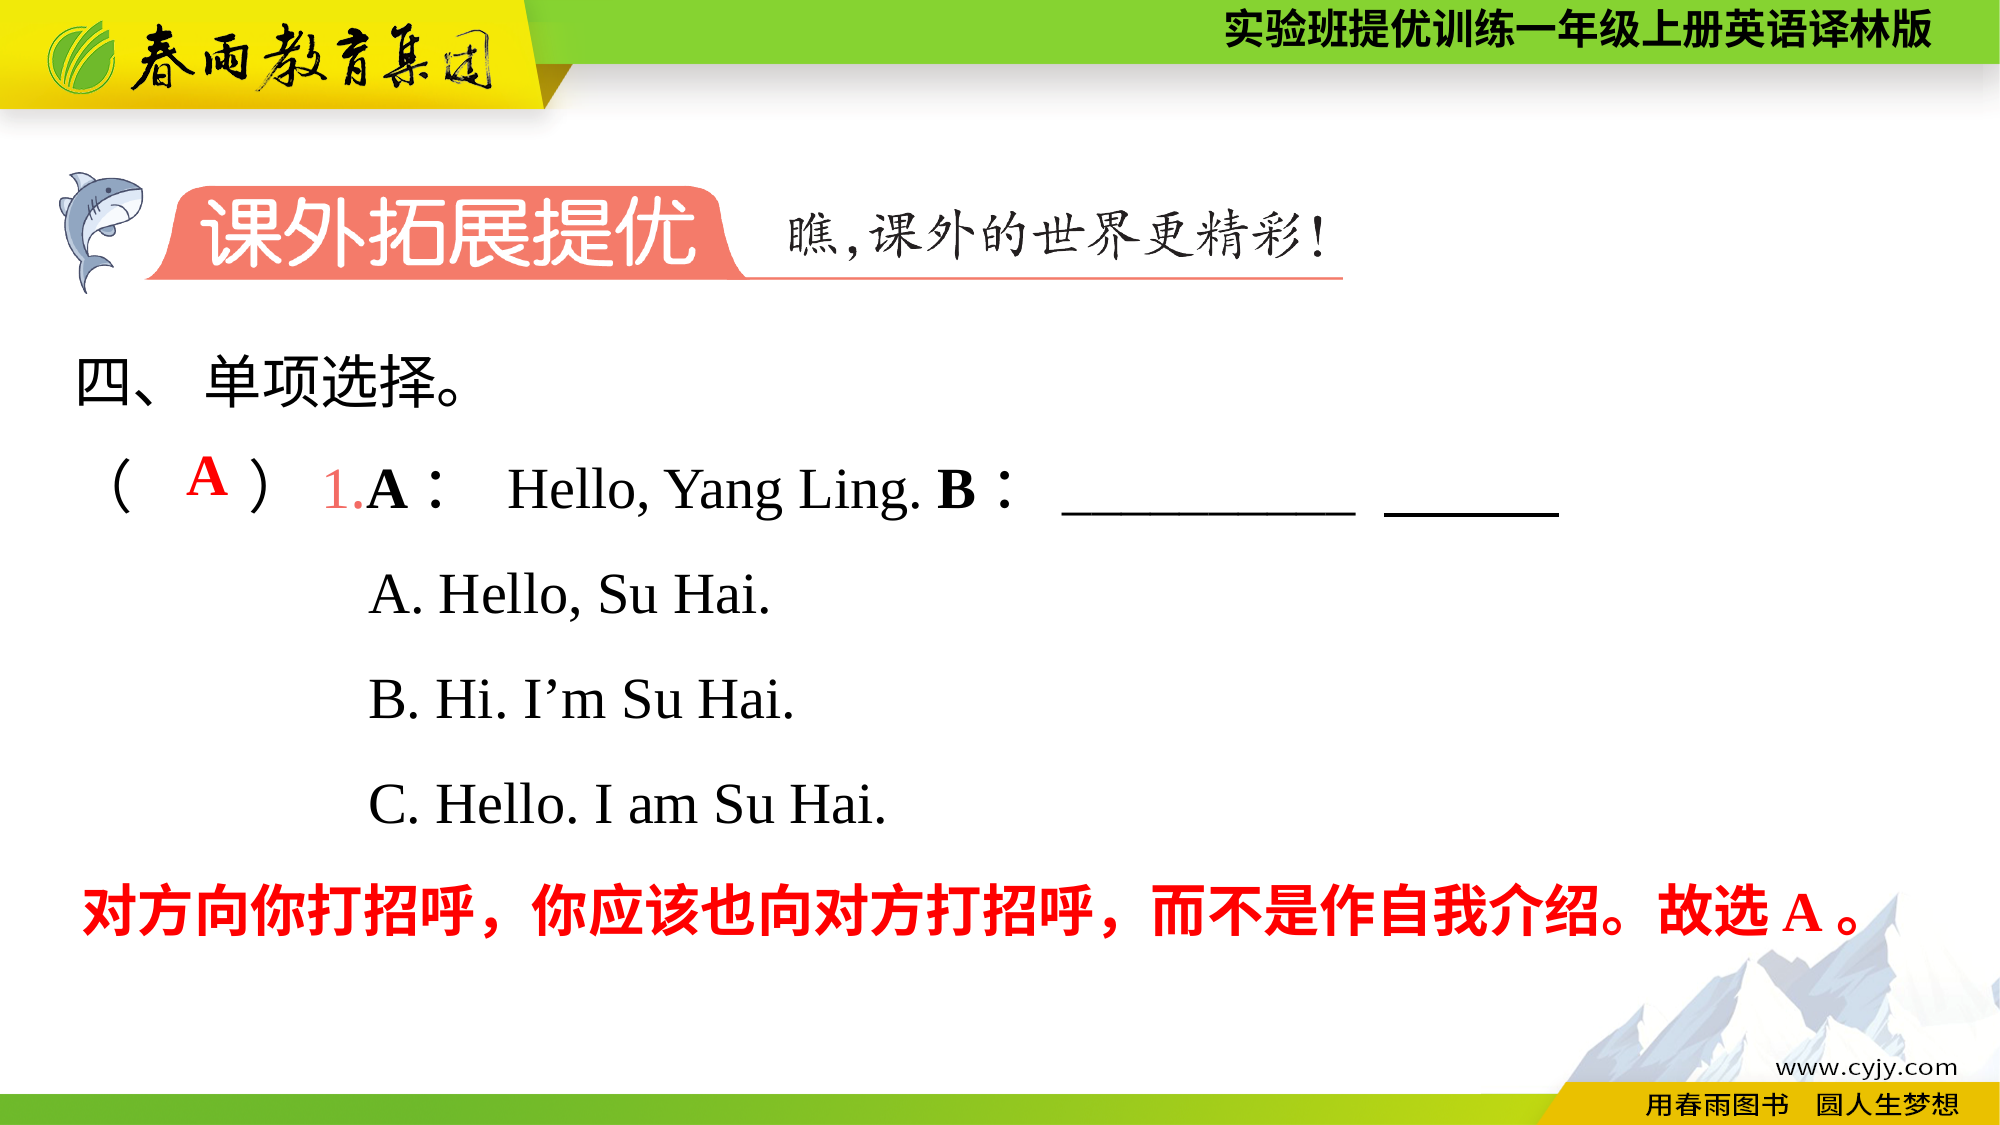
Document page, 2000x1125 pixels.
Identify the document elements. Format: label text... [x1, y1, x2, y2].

picture [0, 0, 2000, 1125]
text_box 对方向你打招呼，你应该也向对方打招呼，而不是作自我介绍。故选A。 [66, 834, 1951, 951]
list 四、 单项选择。 （ ）1.A： Hello, Yang Ling. B：__________ A. Hello, Su Hai. B. Hi. I’m Su Hai. C. Hello. I am Su Hai. [59, 302, 1944, 848]
text_box A [171, 429, 255, 515]
